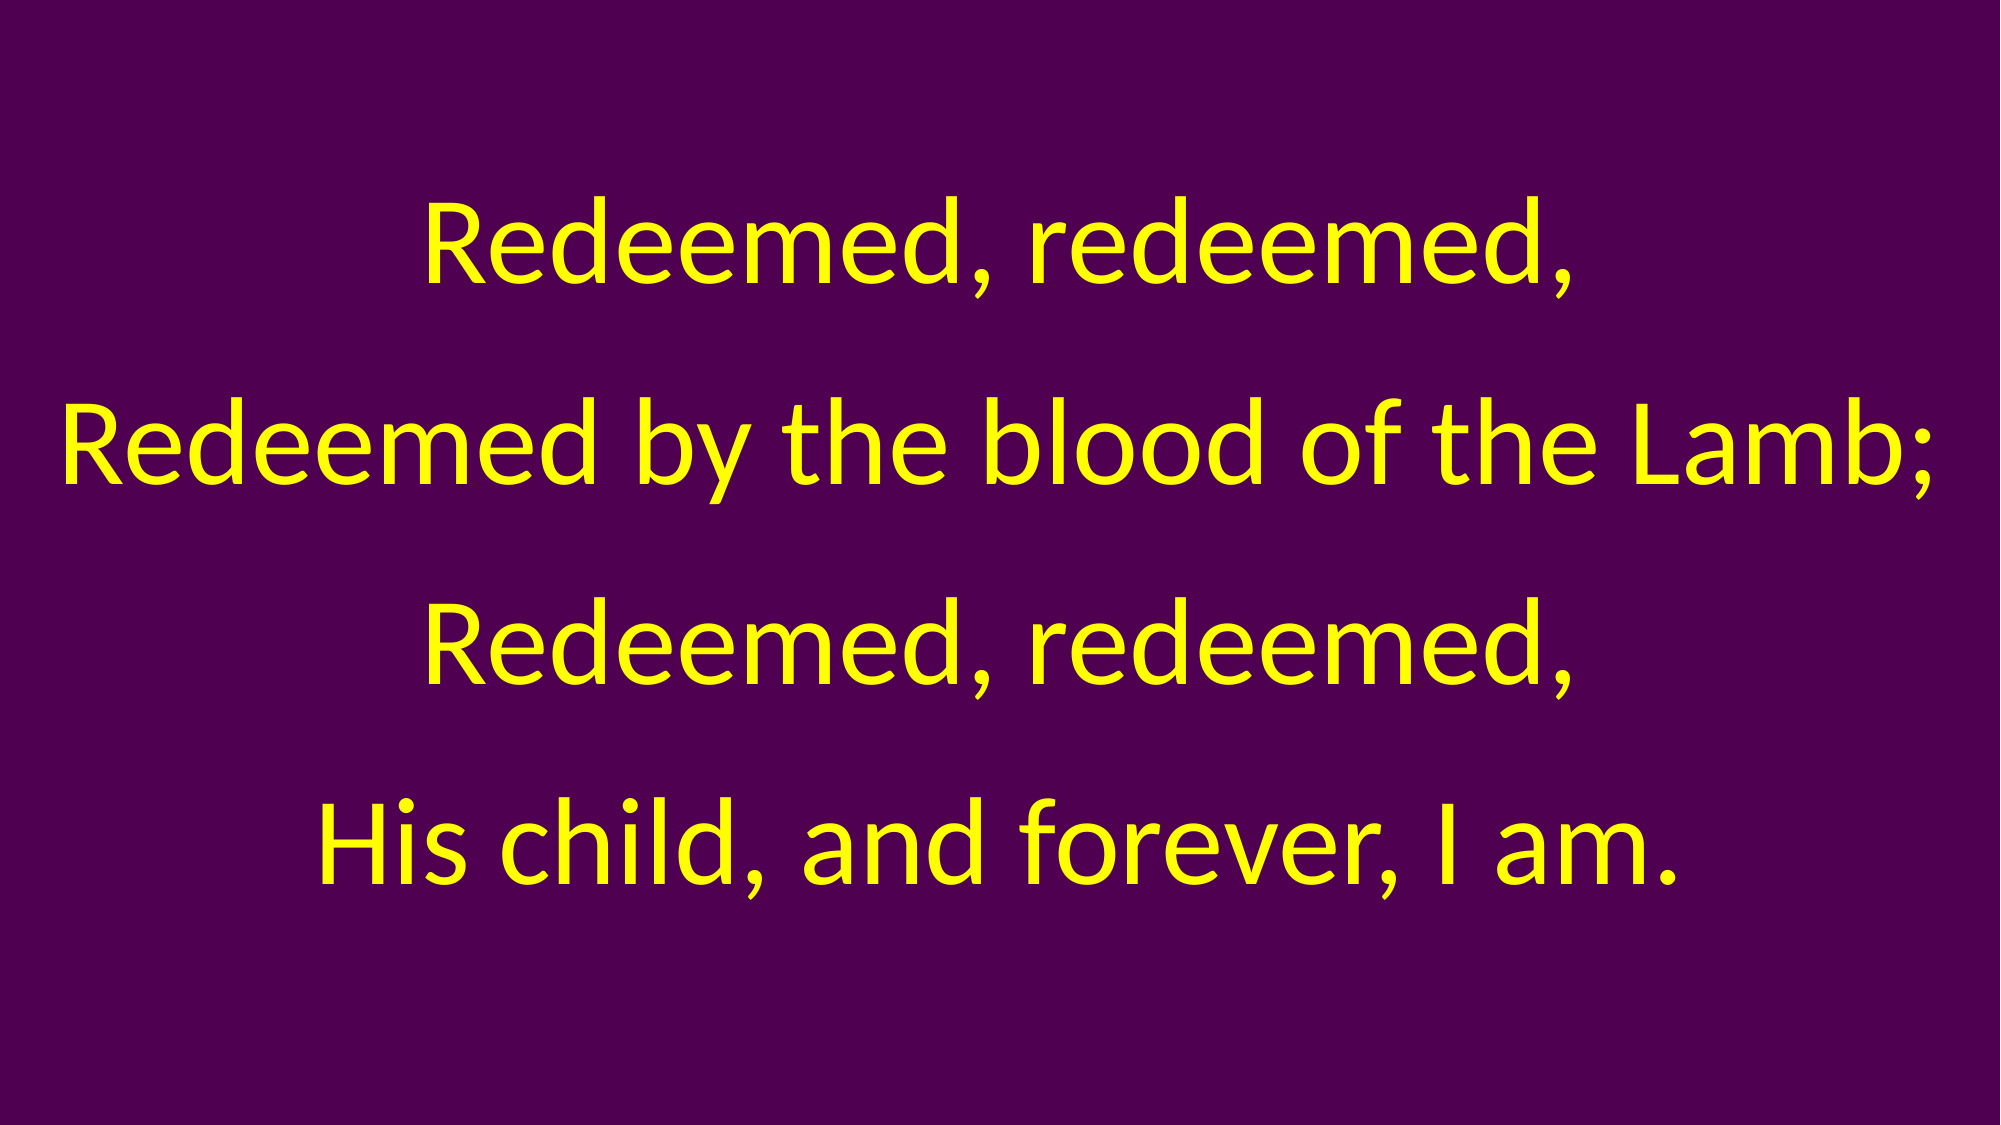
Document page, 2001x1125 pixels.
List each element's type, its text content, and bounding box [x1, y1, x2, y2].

text_box Redeemed, redeemed, Redeemed by the blood of the Lamb; Redeemed, redeemed, His child, and forever, I am. [0, 151, 2000, 917]
